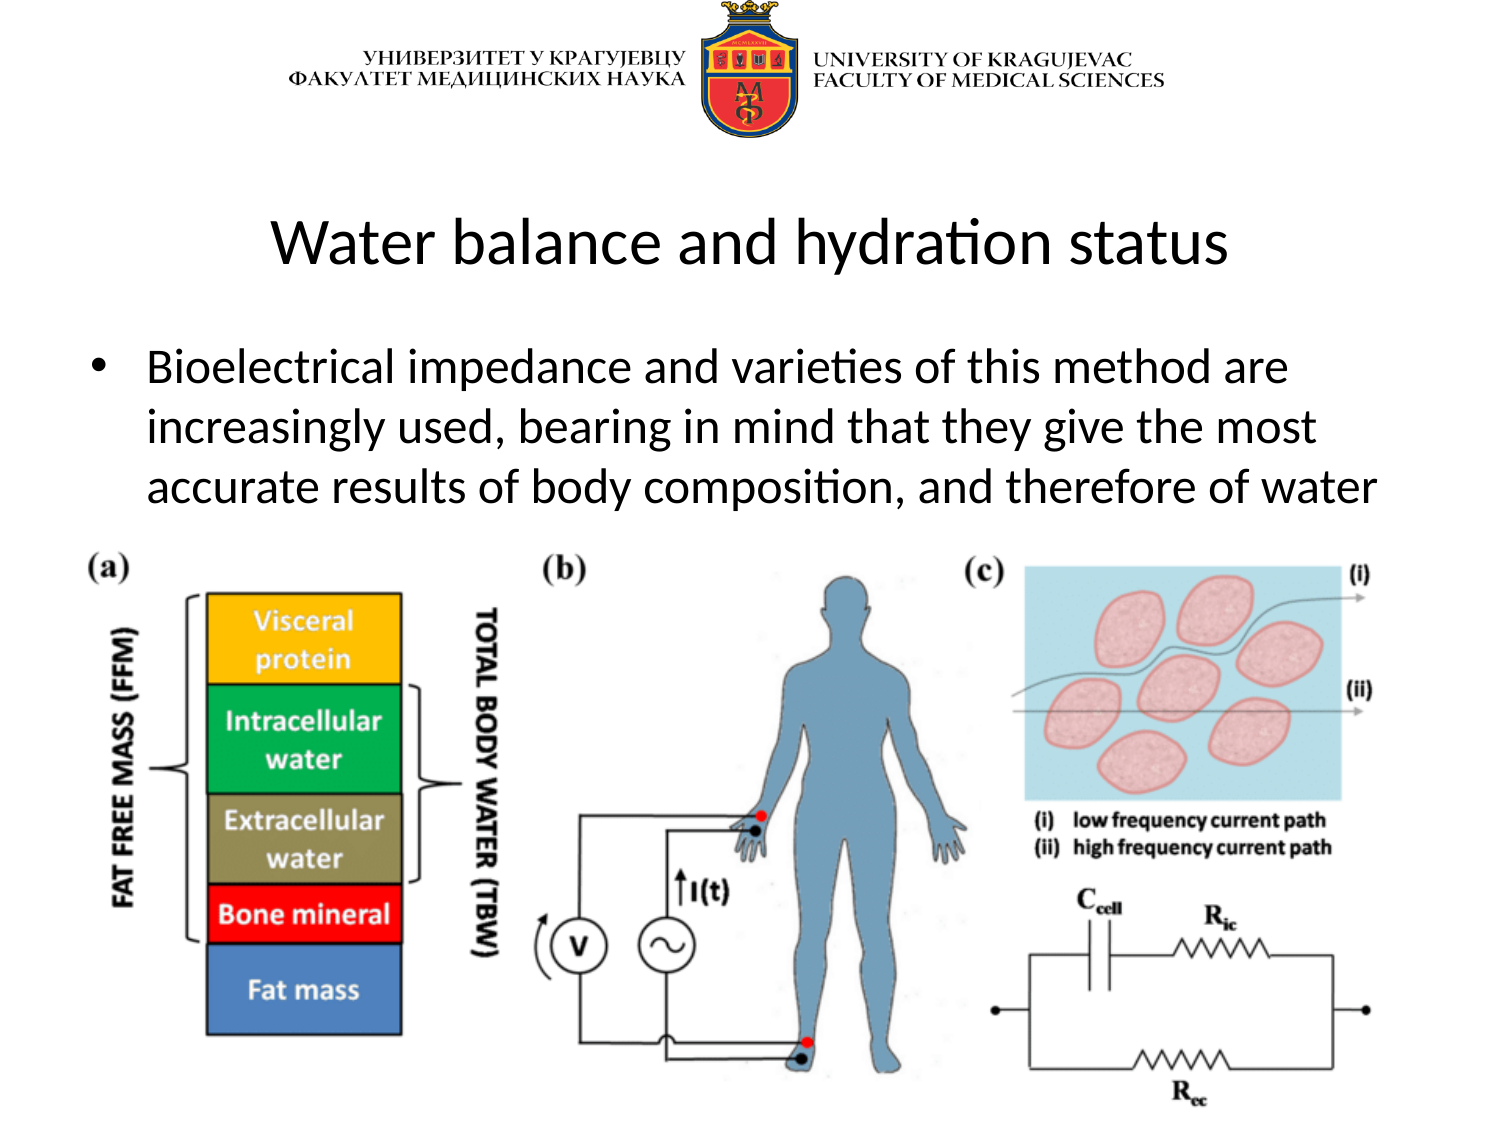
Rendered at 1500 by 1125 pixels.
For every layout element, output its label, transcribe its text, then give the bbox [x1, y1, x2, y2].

list Bioelectrical impedance and varieties of this method are increasingly used, bearing in mind that they give the most accurate results of body composition, and therefore of water content. [74, 326, 1426, 1107]
picture [289, 0, 1164, 138]
title Water balance and hydration status [74, 162, 1426, 315]
picture [76, 530, 1406, 1125]
